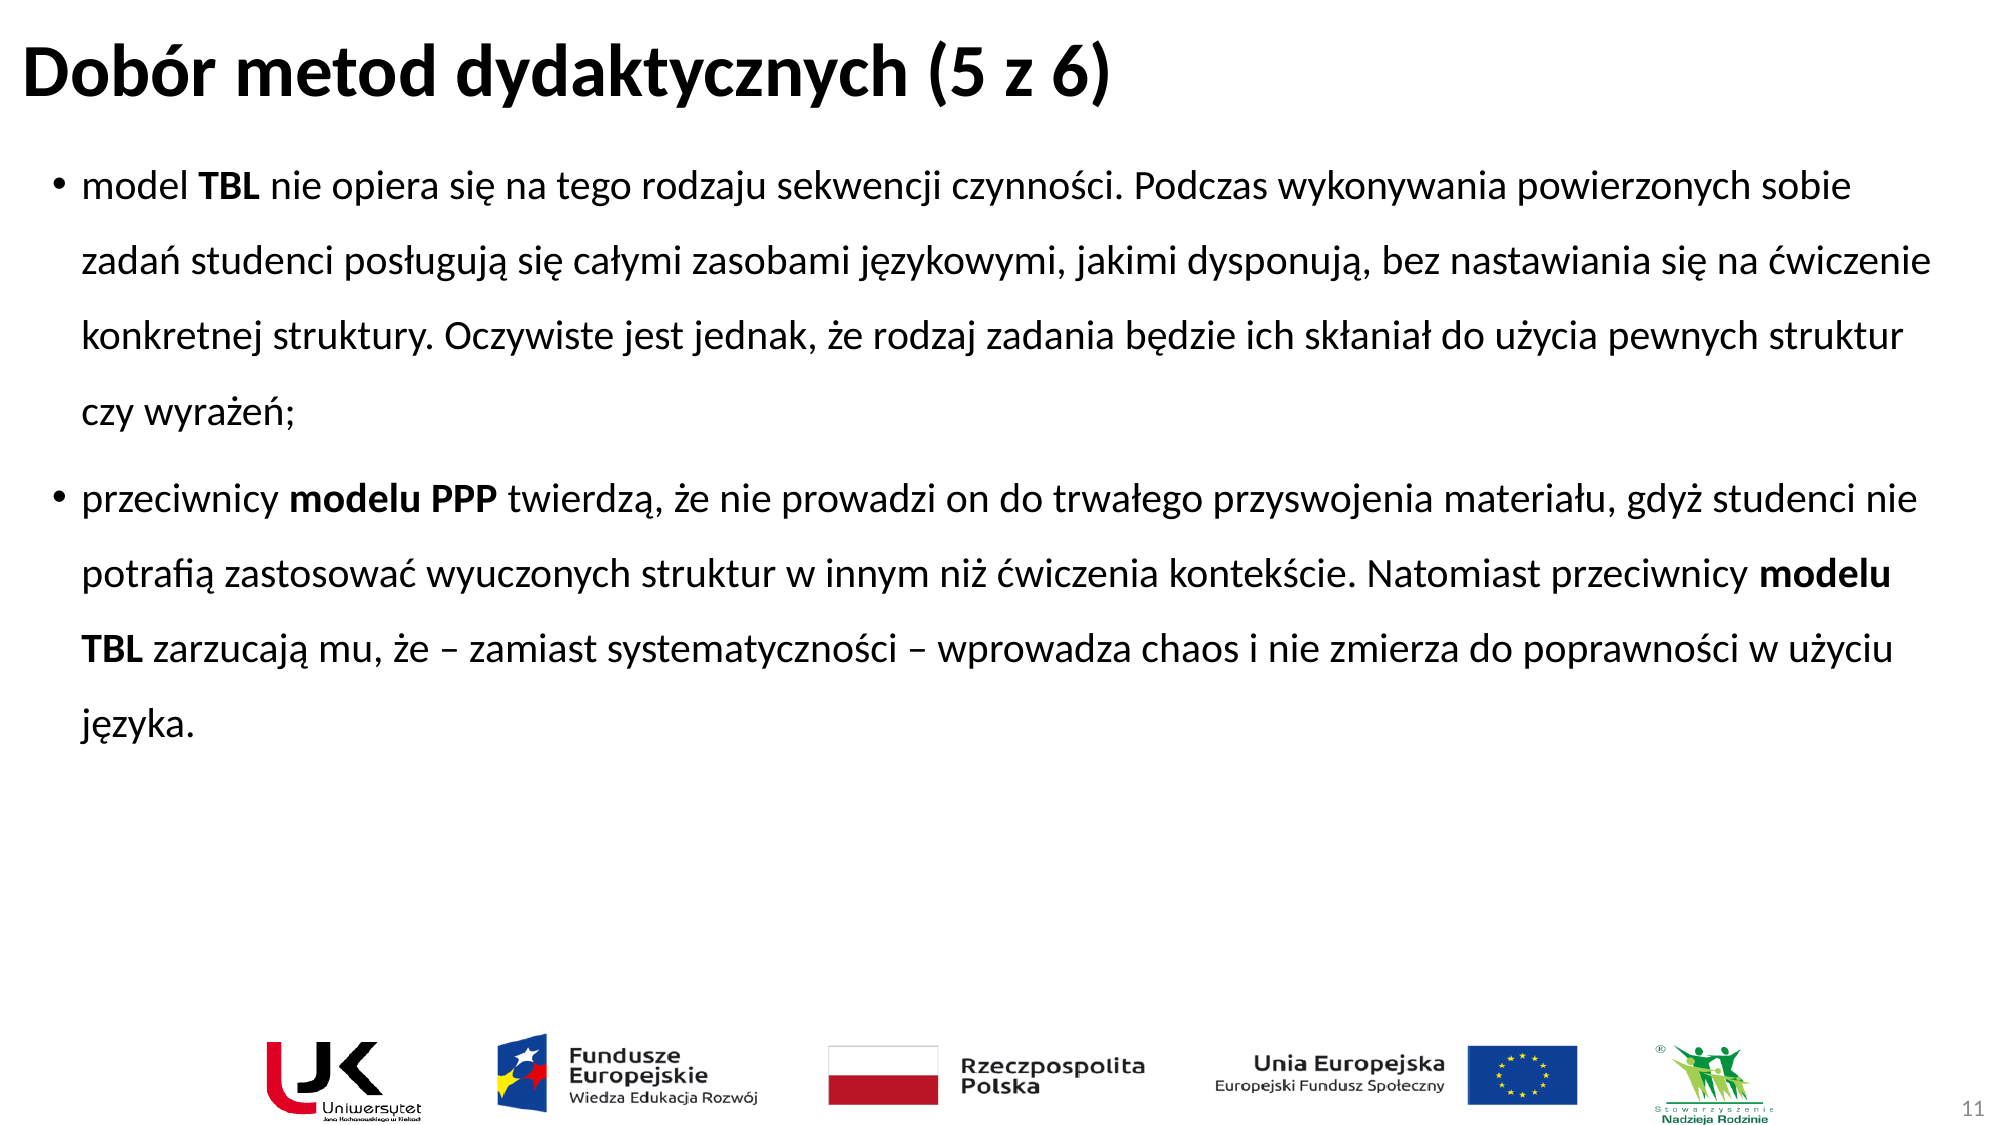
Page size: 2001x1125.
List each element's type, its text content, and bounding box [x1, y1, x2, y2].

list model TBL nie opiera się na tego rodzaju sekwencji czynności. Podczas wykonywania powierzonych sobie zadań studenci posługują się całymi zasobami językowymi, jakimi dysponują, bez nastawiania się na ćwiczenie konkretnej struktury. Oczywiste jest jednak, że rodzaj zadania będzie ich skłaniał do użycia pewnych struktur czy wyrażeń; przeciwnicy modelu PPP twierdzą, że nie prowadzi on do trwałego przyswojenia materiału, gdyż studenci nie potrafią zastosować wyuczonych struktur w innym niż ćwiczenia kontekście. Natomiast przeciwnicy modelu TBL zarzucają mu, że – zamiast systematyczności – wprowadza chaos i nie zmierza do poprawności w użyciu języka. [22, 132, 1961, 862]
picture [266, 1042, 421, 1122]
slide_number 11 [1832, 1089, 2000, 1125]
title Dobór metod dydaktycznych (5 z 6) [22, 0, 1547, 132]
picture [1655, 1044, 1774, 1125]
picture [463, 1004, 1613, 1125]
